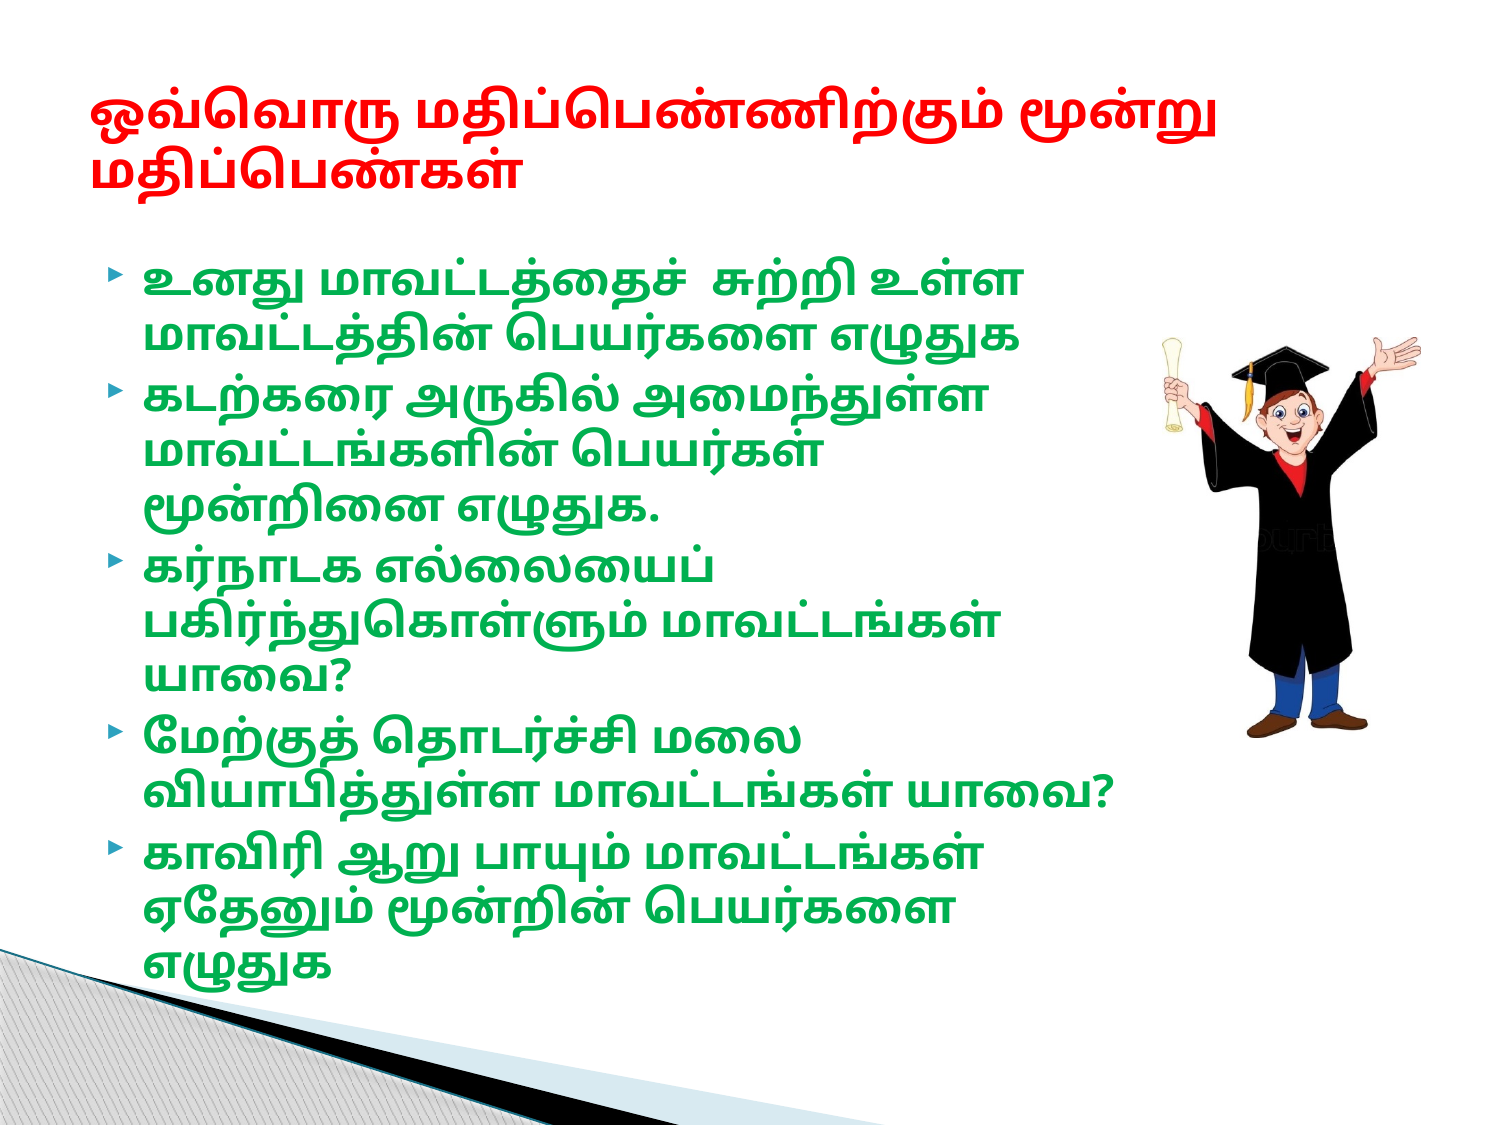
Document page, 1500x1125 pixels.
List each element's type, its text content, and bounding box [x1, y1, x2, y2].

title ஒவ்வொரு மதிப்பெண்ணிற்கும் மூன்று மதிப்பெண்கள் [75, 45, 1425, 233]
picture [1162, 337, 1421, 738]
list உனது மாவட்டத்தைச் சுற்றி உள்ள மாவட்டத்தின் பெயர்களை எழுதுக கடற்கரை அருகில் அமைந்துள்ள மாவட்டங்களின் பெயர்கள் மூன்றினை எழுதுக. கர்நாடக எல்லையைப் பகிர்ந்துகொள்ளும் மாவட்டங்கள் யாவை? மேற்குத் தொடர்ச்சி மலை வியாபித்துள்ள மாவட்டங்கள் யாவை? காவிரி ஆறு பாயும் மாவட்டங்கள் ஏதேனும் மூன்றின் பெயர்களை எழுதுக [75, 243, 1138, 1013]
